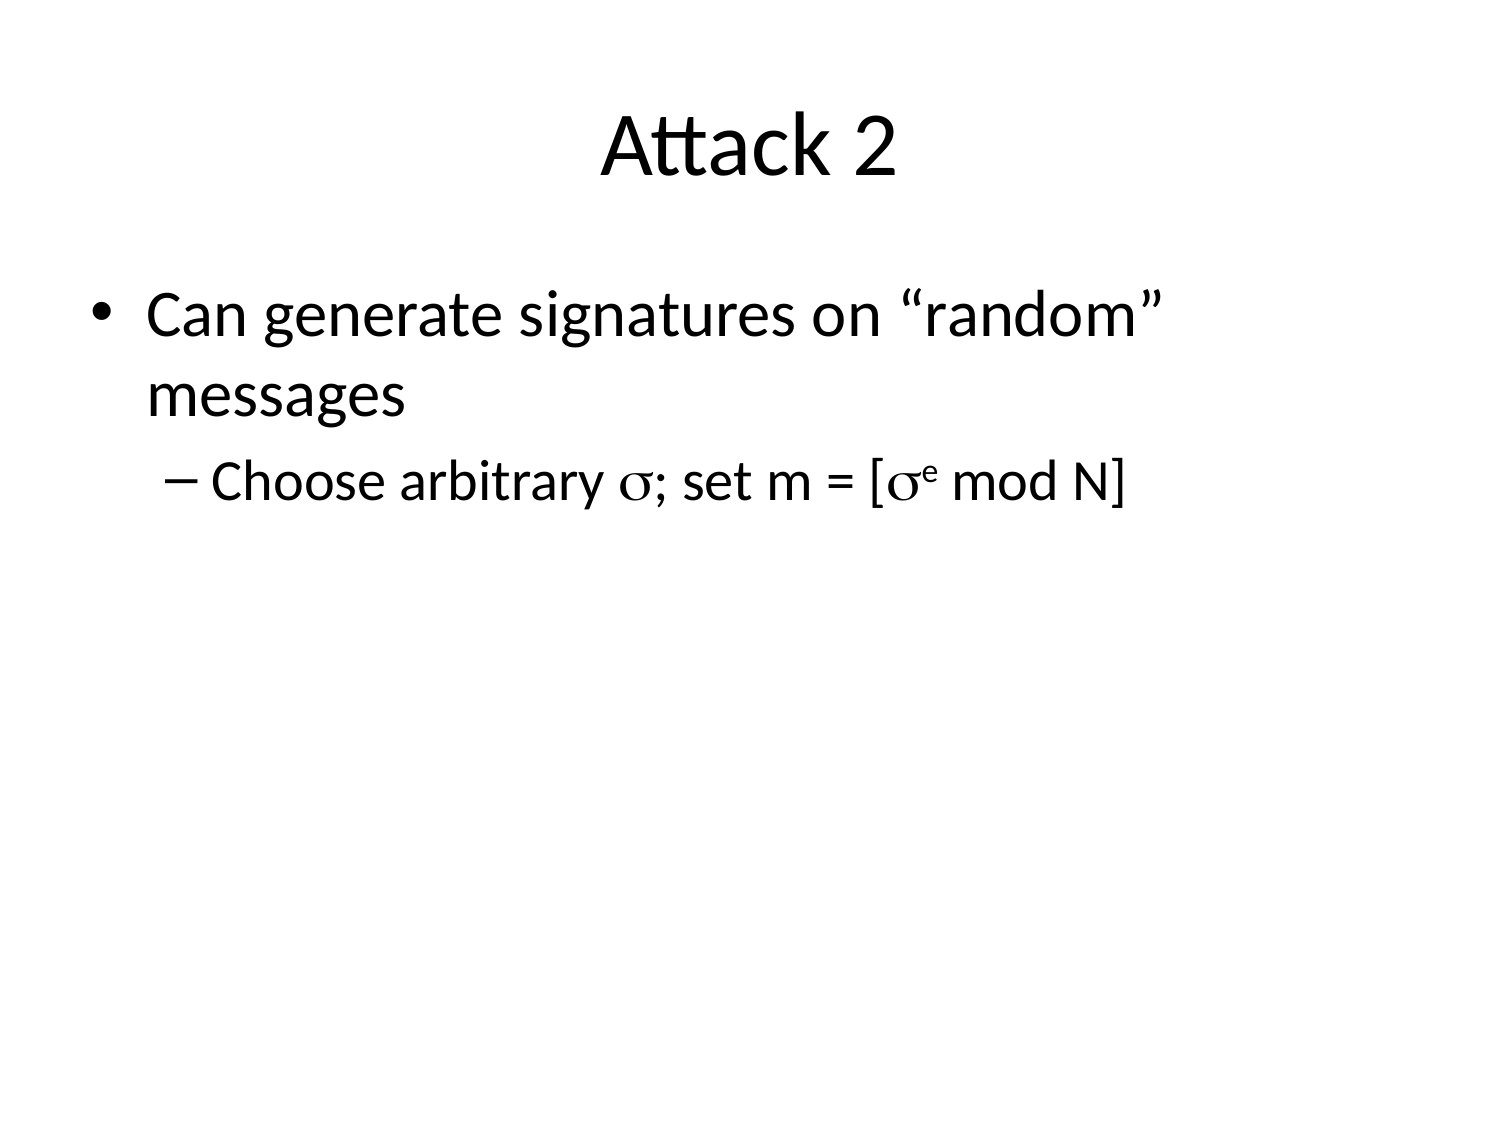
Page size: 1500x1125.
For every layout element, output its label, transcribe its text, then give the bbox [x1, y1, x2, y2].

list Can generate signatures on “random” messages Choose arbitrary ; set m = [e mod N] [75, 262, 1425, 1005]
title Attack 2 [75, 45, 1425, 233]
